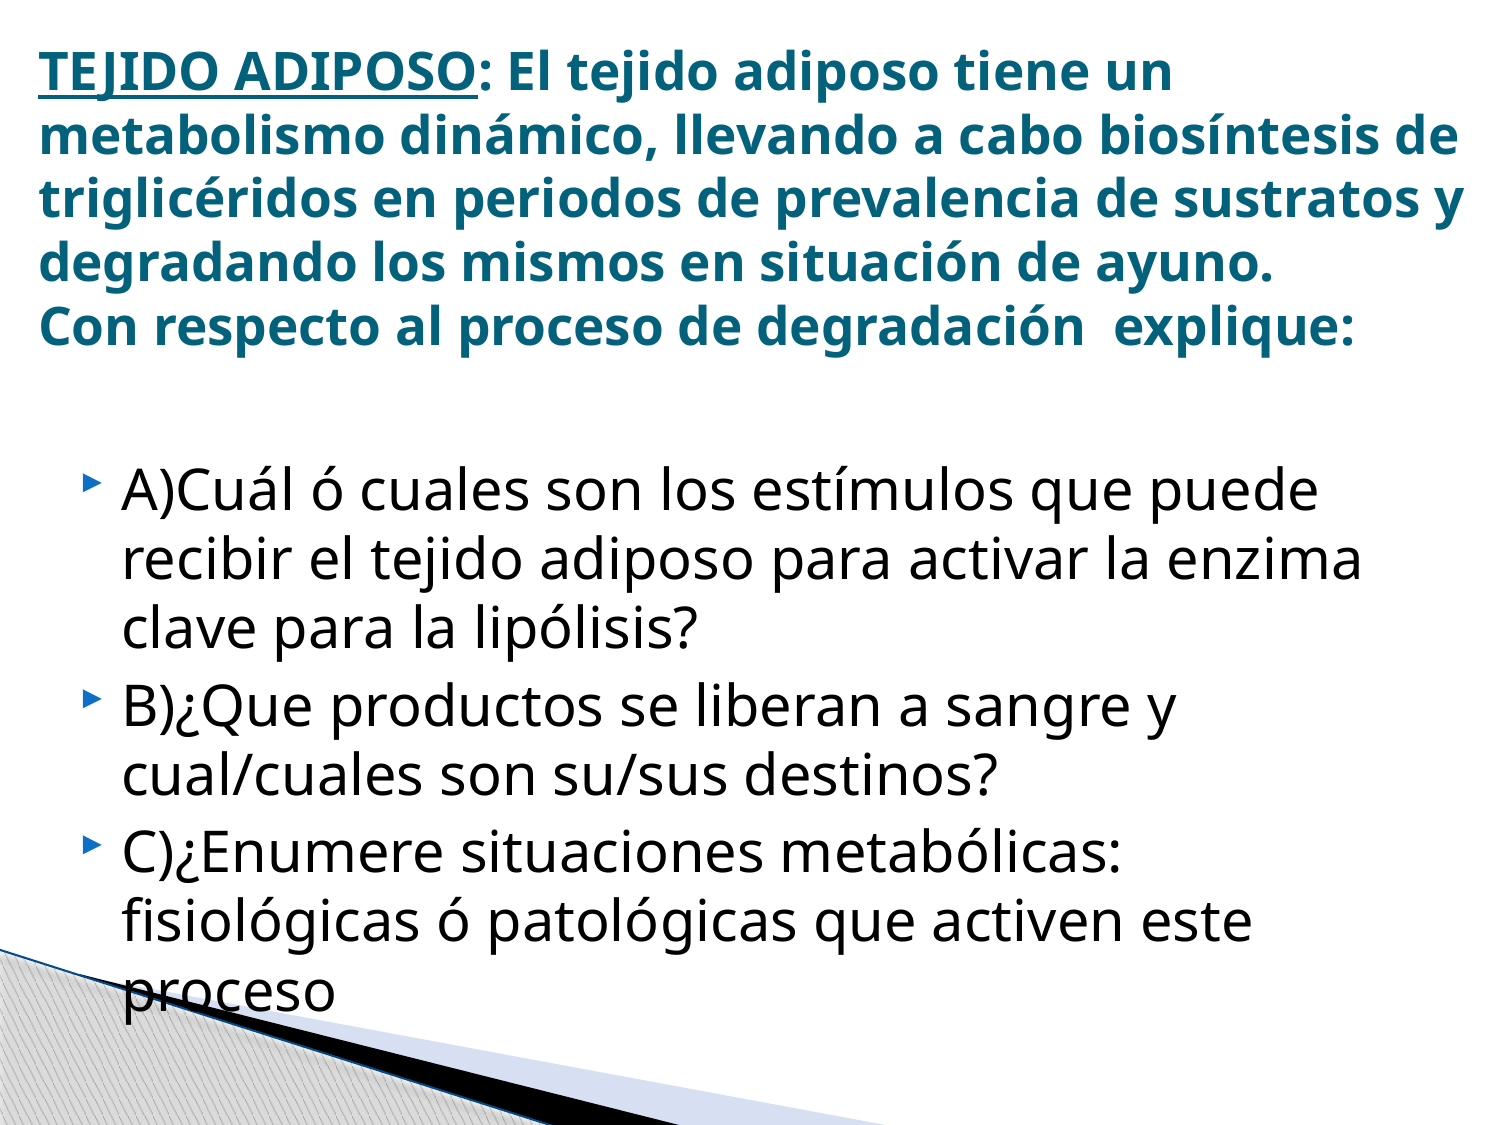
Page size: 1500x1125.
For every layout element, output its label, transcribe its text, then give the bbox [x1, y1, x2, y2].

list A)Cuál ó cuales son los estímulos que puede recibir el tejido adiposo para activar la enzima clave para la lipólisis? B)¿Que productos se liberan a sangre y cual/cuales son su/sus destinos? C)¿Enumere situaciones metabólicas: fisiológicas ó patológicas que activen este proceso [46, 445, 1435, 1032]
title TEJIDO ADIPOSO: El tejido adiposo tiene un metabolismo dinámico, llevando a cabo biosíntesis de triglicéridos en periodos de prevalencia de sustratos y degradando los mismos en situación de ayuno. Con respecto al proceso de degradación explique: [23, 23, 1482, 434]
